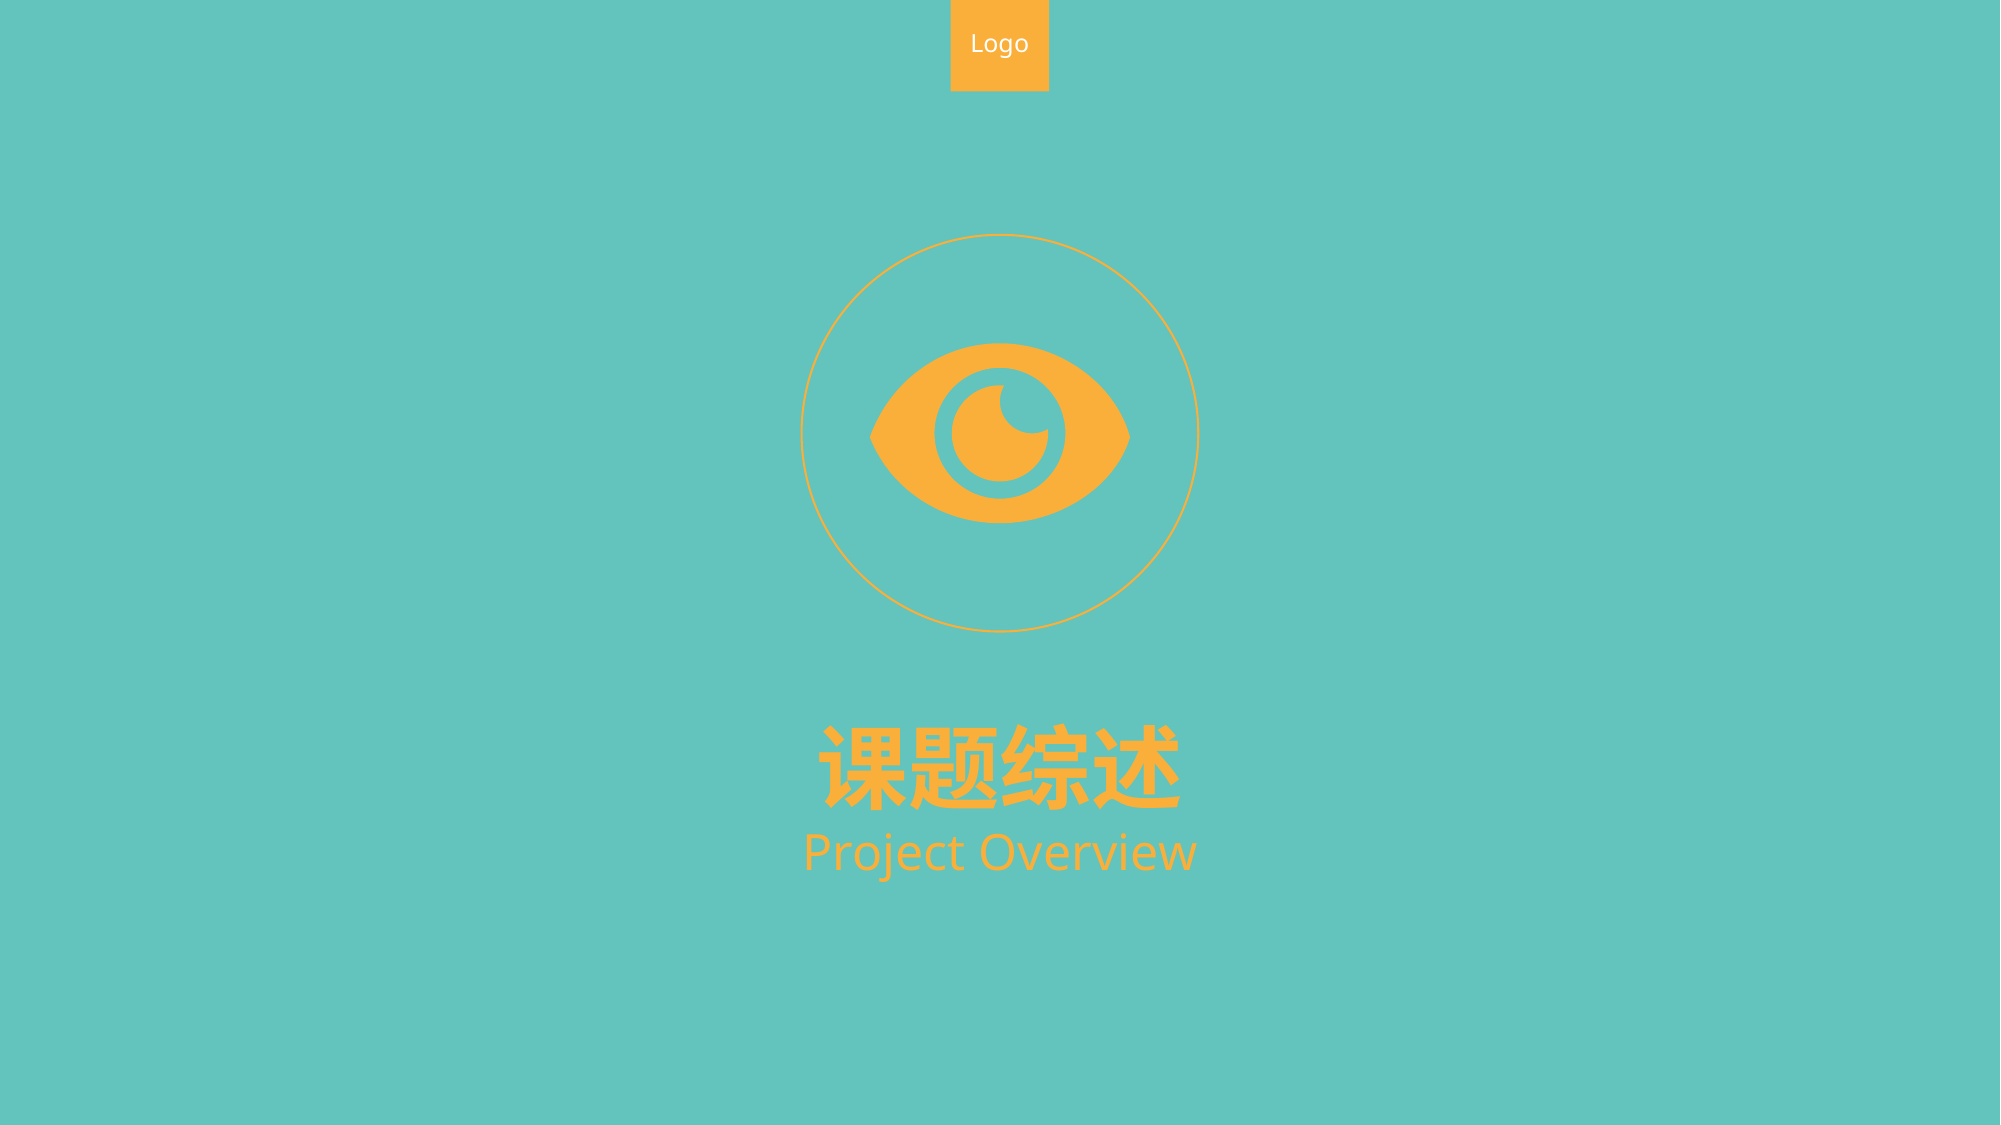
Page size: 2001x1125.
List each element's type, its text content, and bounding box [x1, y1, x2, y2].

text_box 课题综述 Project Overview [787, 703, 1213, 888]
text_box Logo [950, 0, 1050, 92]
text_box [801, 234, 1199, 632]
